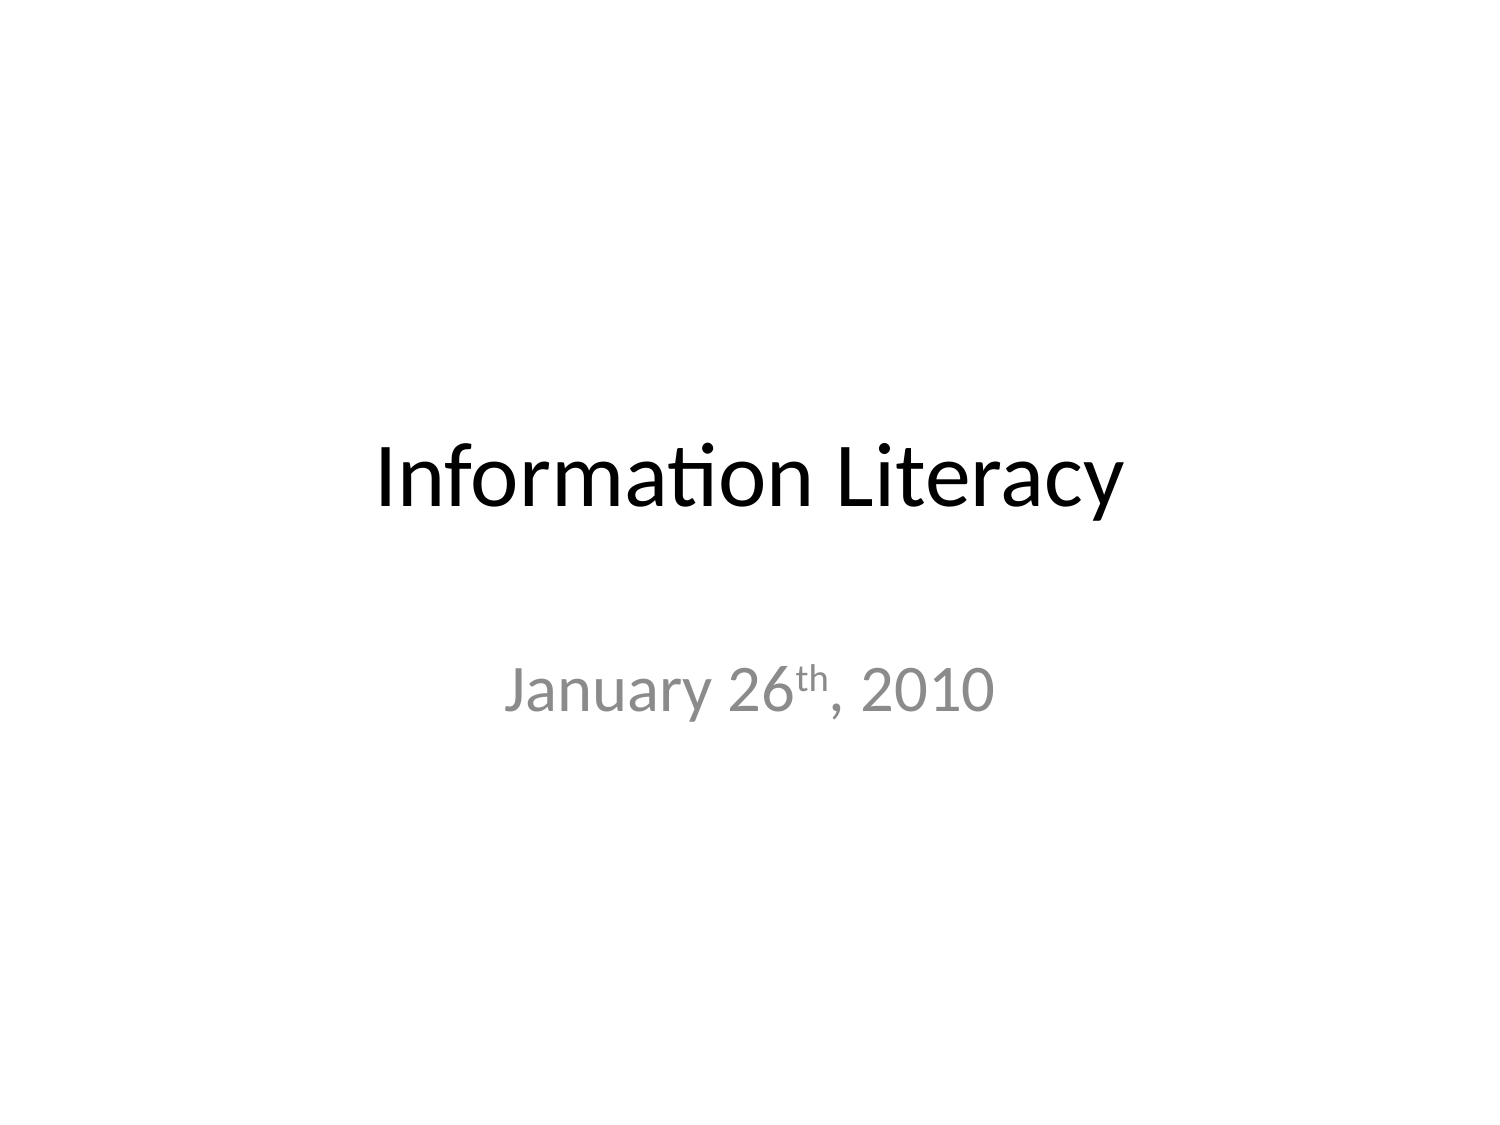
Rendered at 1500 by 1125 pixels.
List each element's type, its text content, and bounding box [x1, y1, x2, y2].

title Information Literacy [112, 349, 1388, 591]
subtitle January 26th, 2010 [225, 637, 1275, 925]
